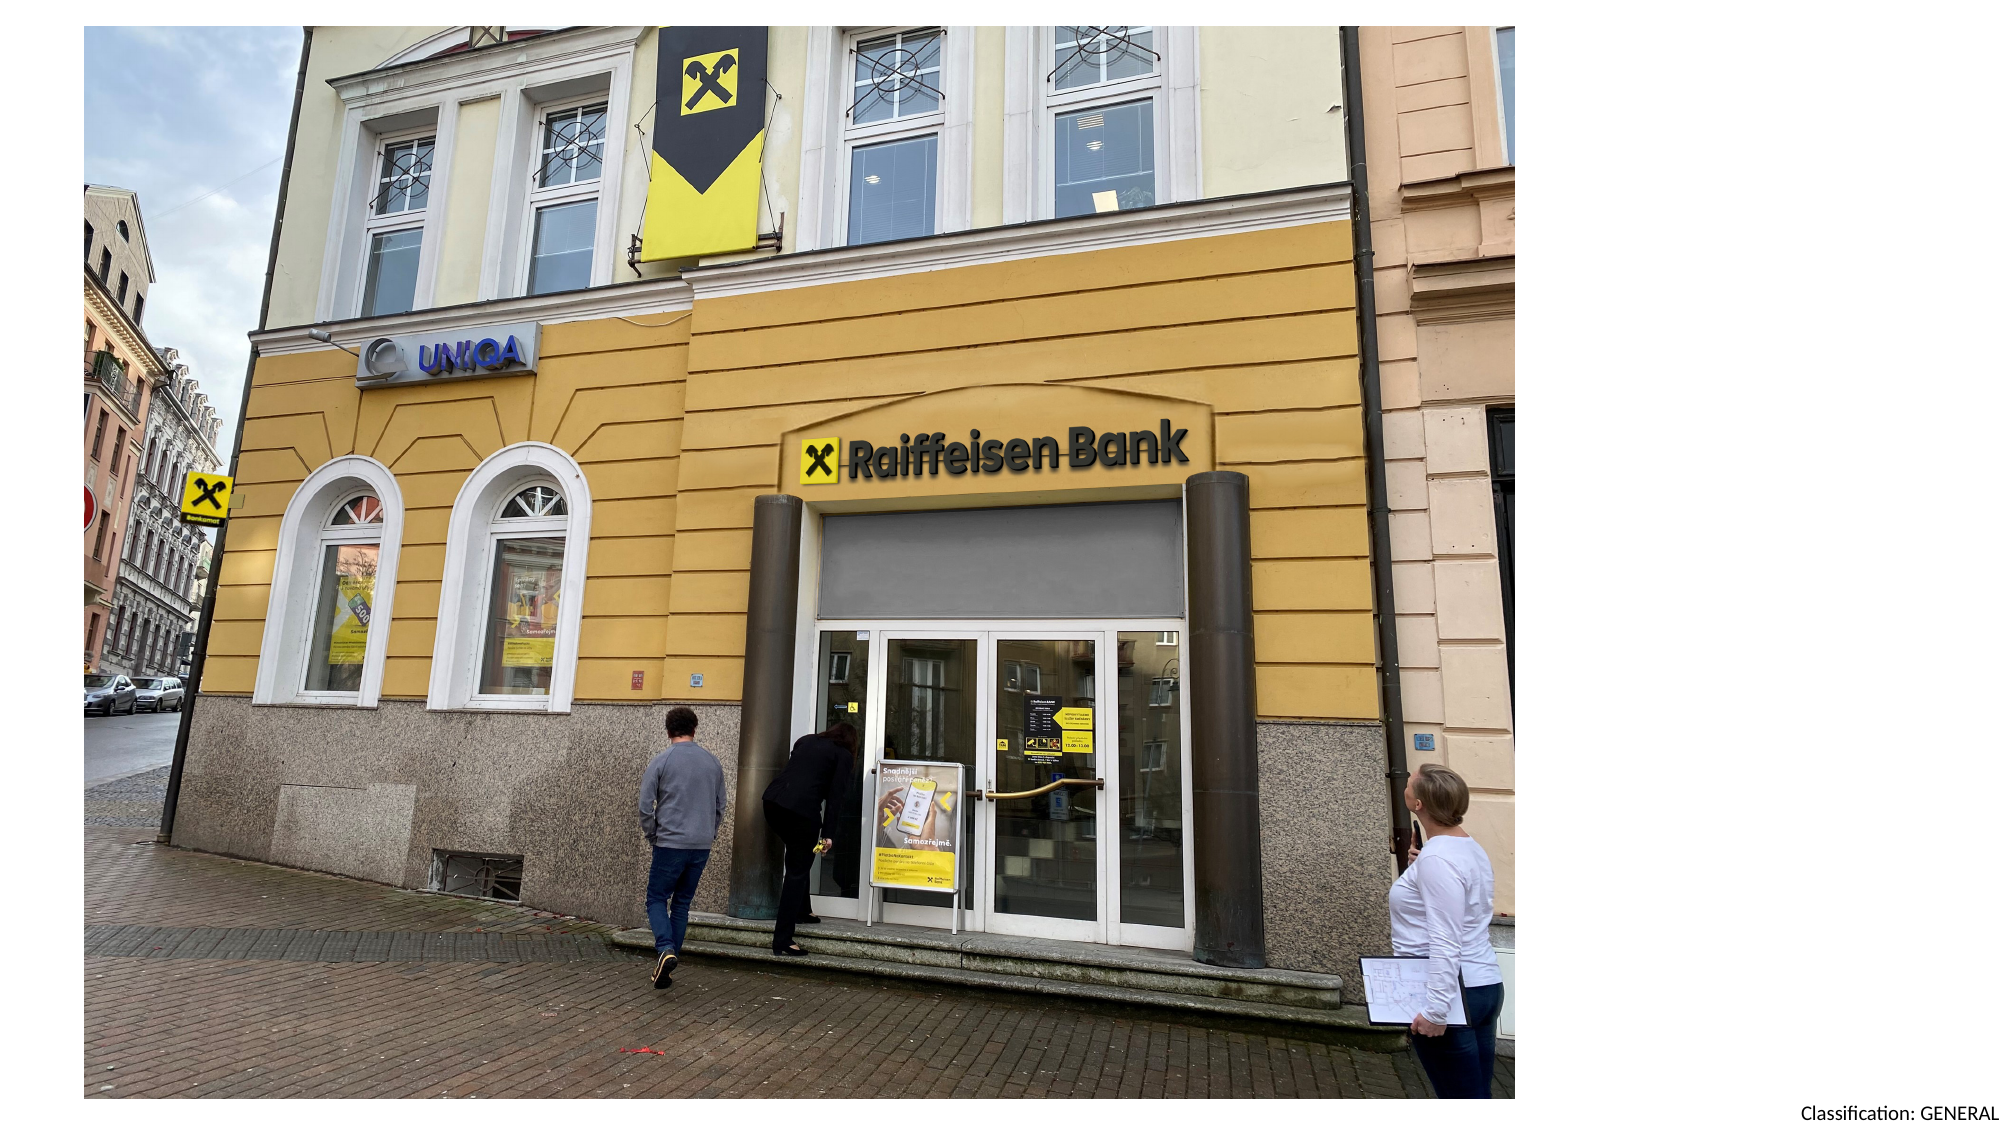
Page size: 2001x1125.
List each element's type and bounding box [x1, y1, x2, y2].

picture [84, 26, 1515, 1099]
